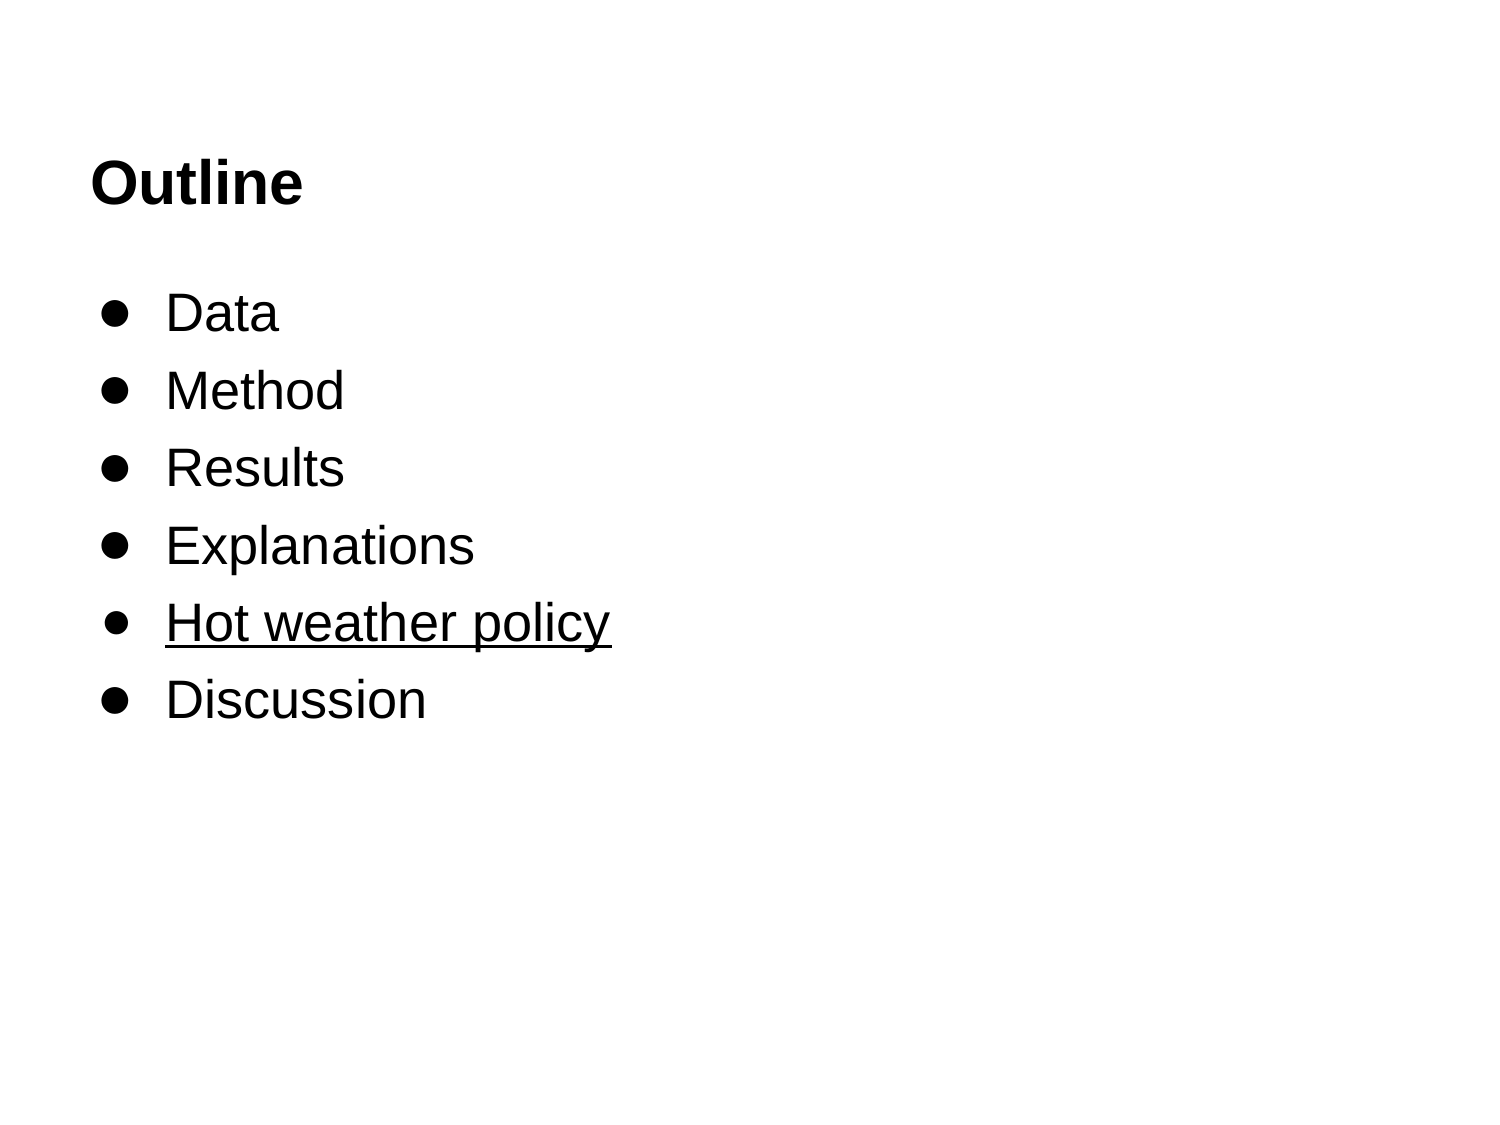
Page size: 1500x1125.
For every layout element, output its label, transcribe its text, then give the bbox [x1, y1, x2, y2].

title Outline [75, 45, 1425, 233]
list Data Method Results Explanations Hot weather policy Discussion [75, 262, 1425, 1078]
